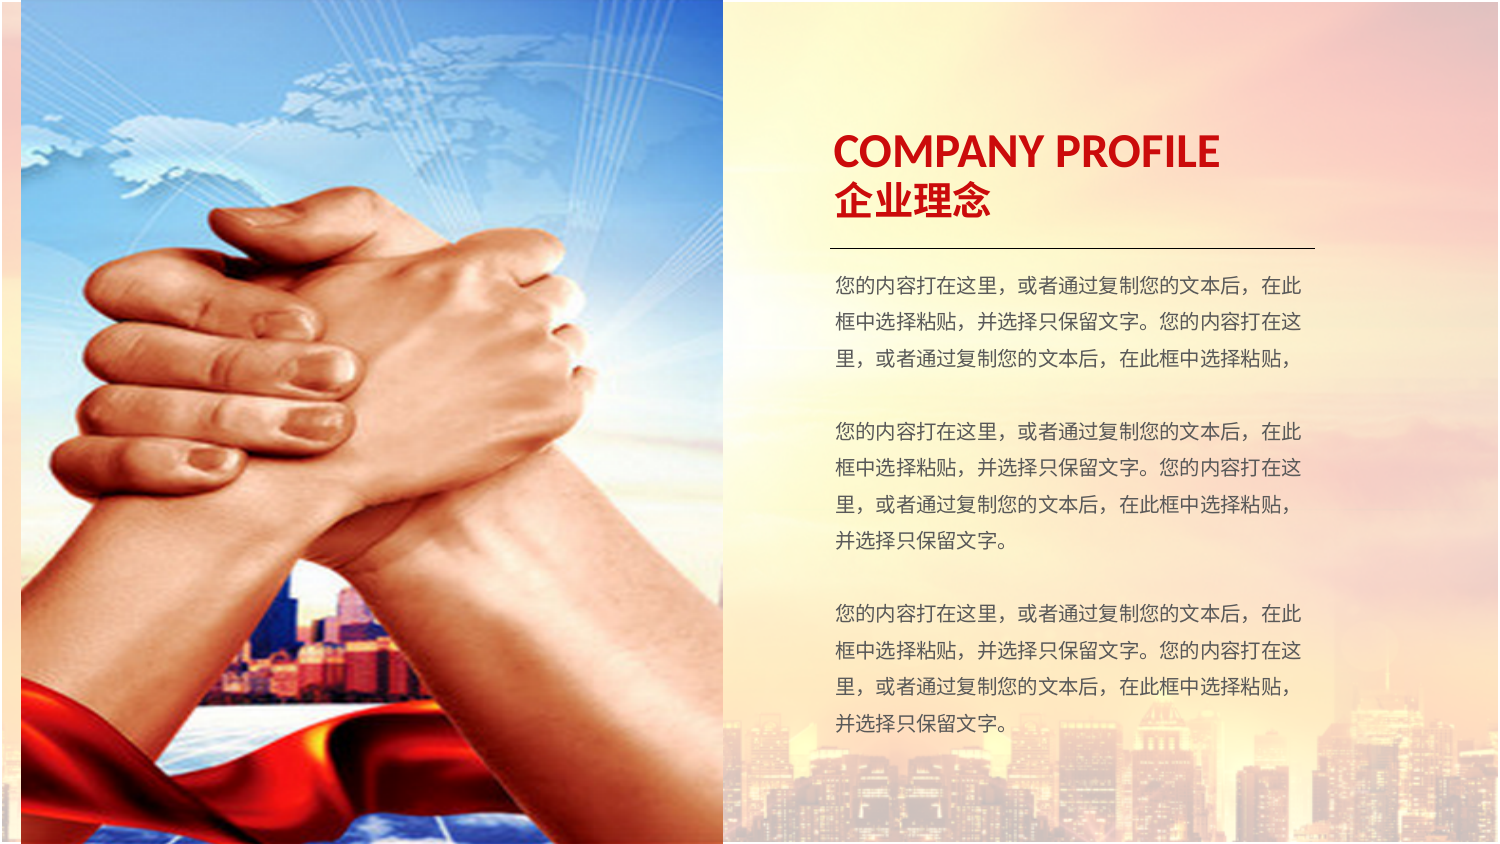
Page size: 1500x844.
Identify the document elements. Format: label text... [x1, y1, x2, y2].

text_box 您的内容打在这里，或者通过复制您的文本后，在此框中选择粘贴，并选择只保留文字。您的内容打在这里，或者通过复制您的文本后，在此框中选择粘贴， 您的内容打在这里，或者通过复制您的文本后，在此框中选择粘贴，并选择只保留文字。您的内容打在这里，或者通过复制您的文本后，在此框中选择粘贴，并选择只保留文字。 您的内容打在这里，或者通过复制您的文本后，在此框中选择粘贴，并选择只保留文字。您的内容打在这里，或者通过复制您的文本后，在此框中选择粘贴，并选择只保留文字。 [830, 258, 1325, 775]
text_box COMPANY PROFILE [828, 115, 1272, 180]
picture [21, 0, 723, 844]
text_box 企业理念 [829, 180, 1015, 226]
